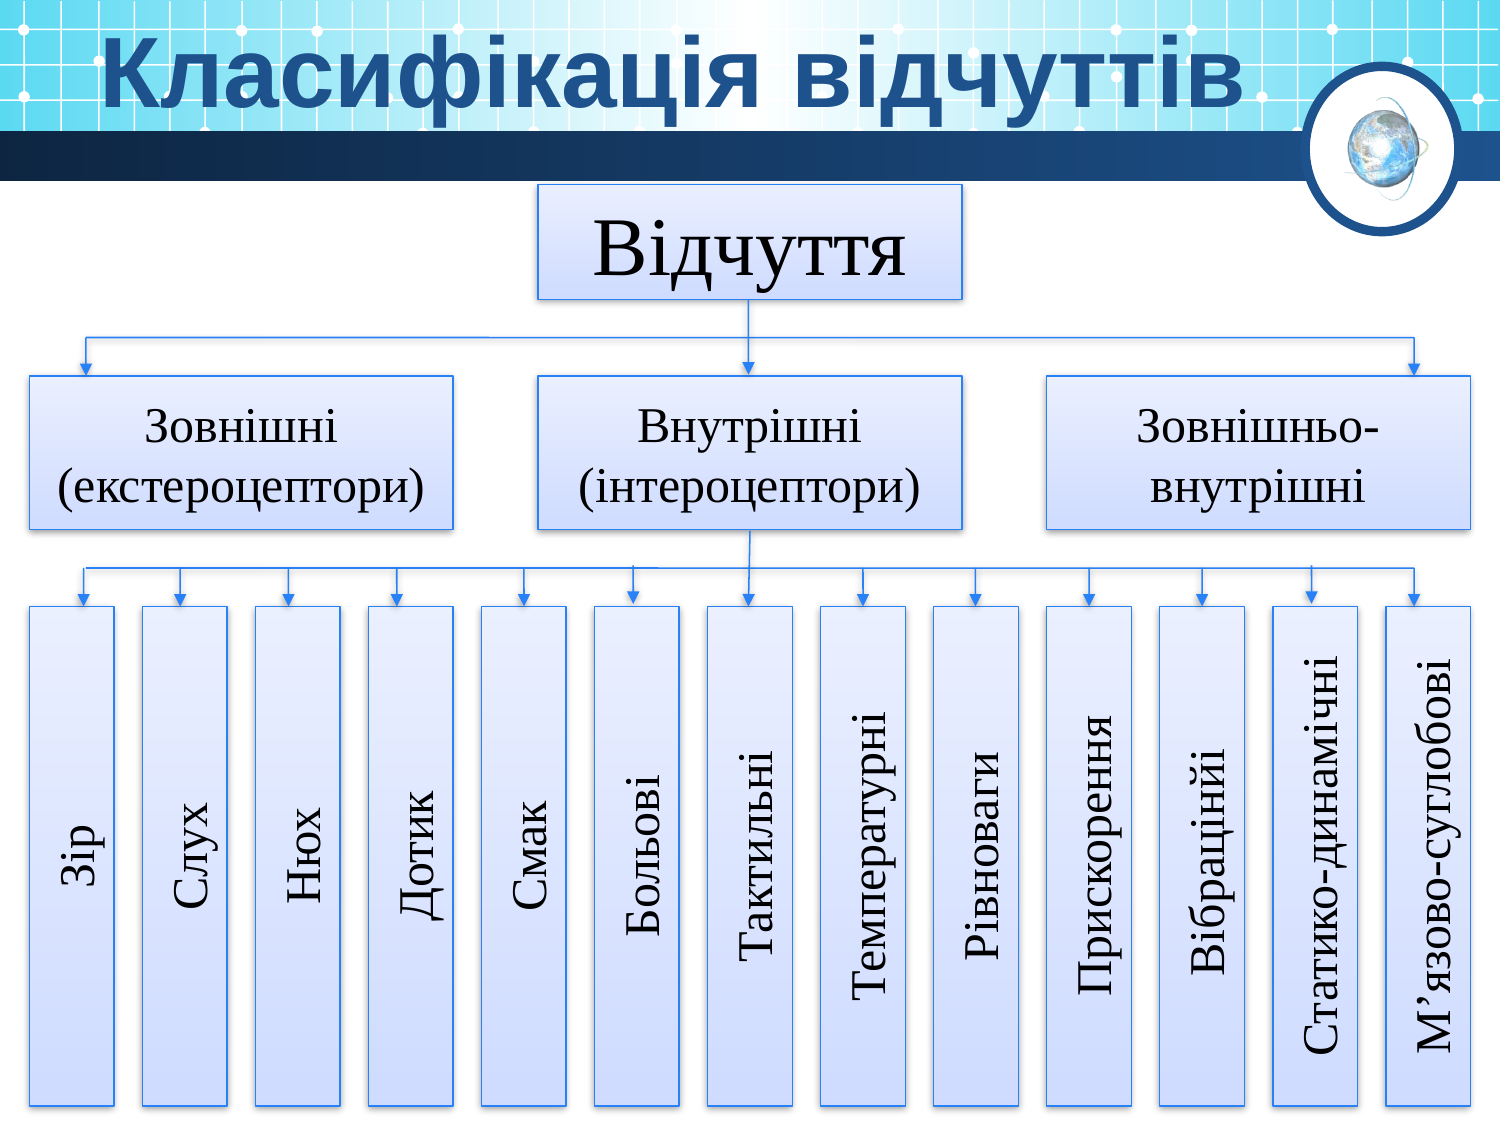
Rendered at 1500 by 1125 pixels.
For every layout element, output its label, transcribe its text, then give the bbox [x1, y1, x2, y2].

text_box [29, 184, 1471, 1107]
text_box Класифікація відчуттів [0, 0, 1412, 135]
picture [1310, 79, 1454, 184]
